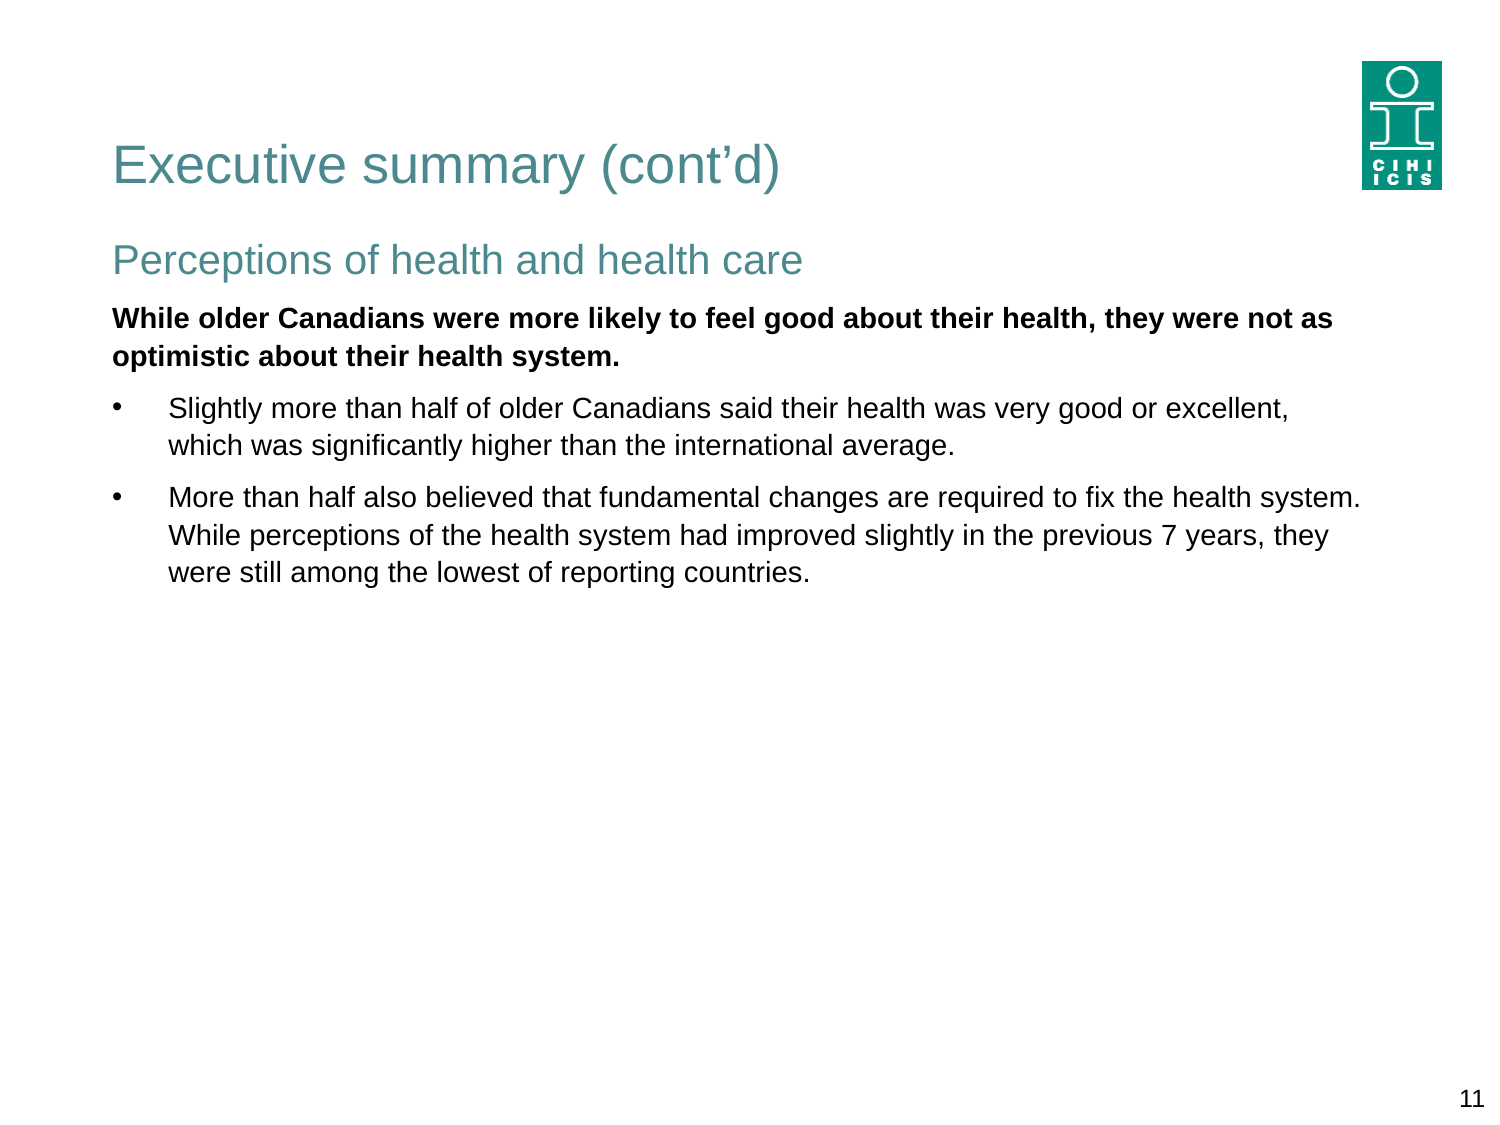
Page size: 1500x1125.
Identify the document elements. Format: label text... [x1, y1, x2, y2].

slide_number 11 [1337, 1074, 1500, 1125]
picture [1362, 61, 1442, 190]
title Executive summary (cont’d) [97, 86, 1350, 224]
list Perceptions of health and health care While older Canadians were more likely to feel good about their health, they were not as optimistic about their health system. Slightly more than half of older Canadians said their health was very good or excellent, which was significantly higher than the international average. More than half also believed that fundamental changes are required to fix the health system. While perceptions of the health system had improved slightly in the previous 7 years, they were still among the lowest of reporting countries. [97, 224, 1448, 1081]
